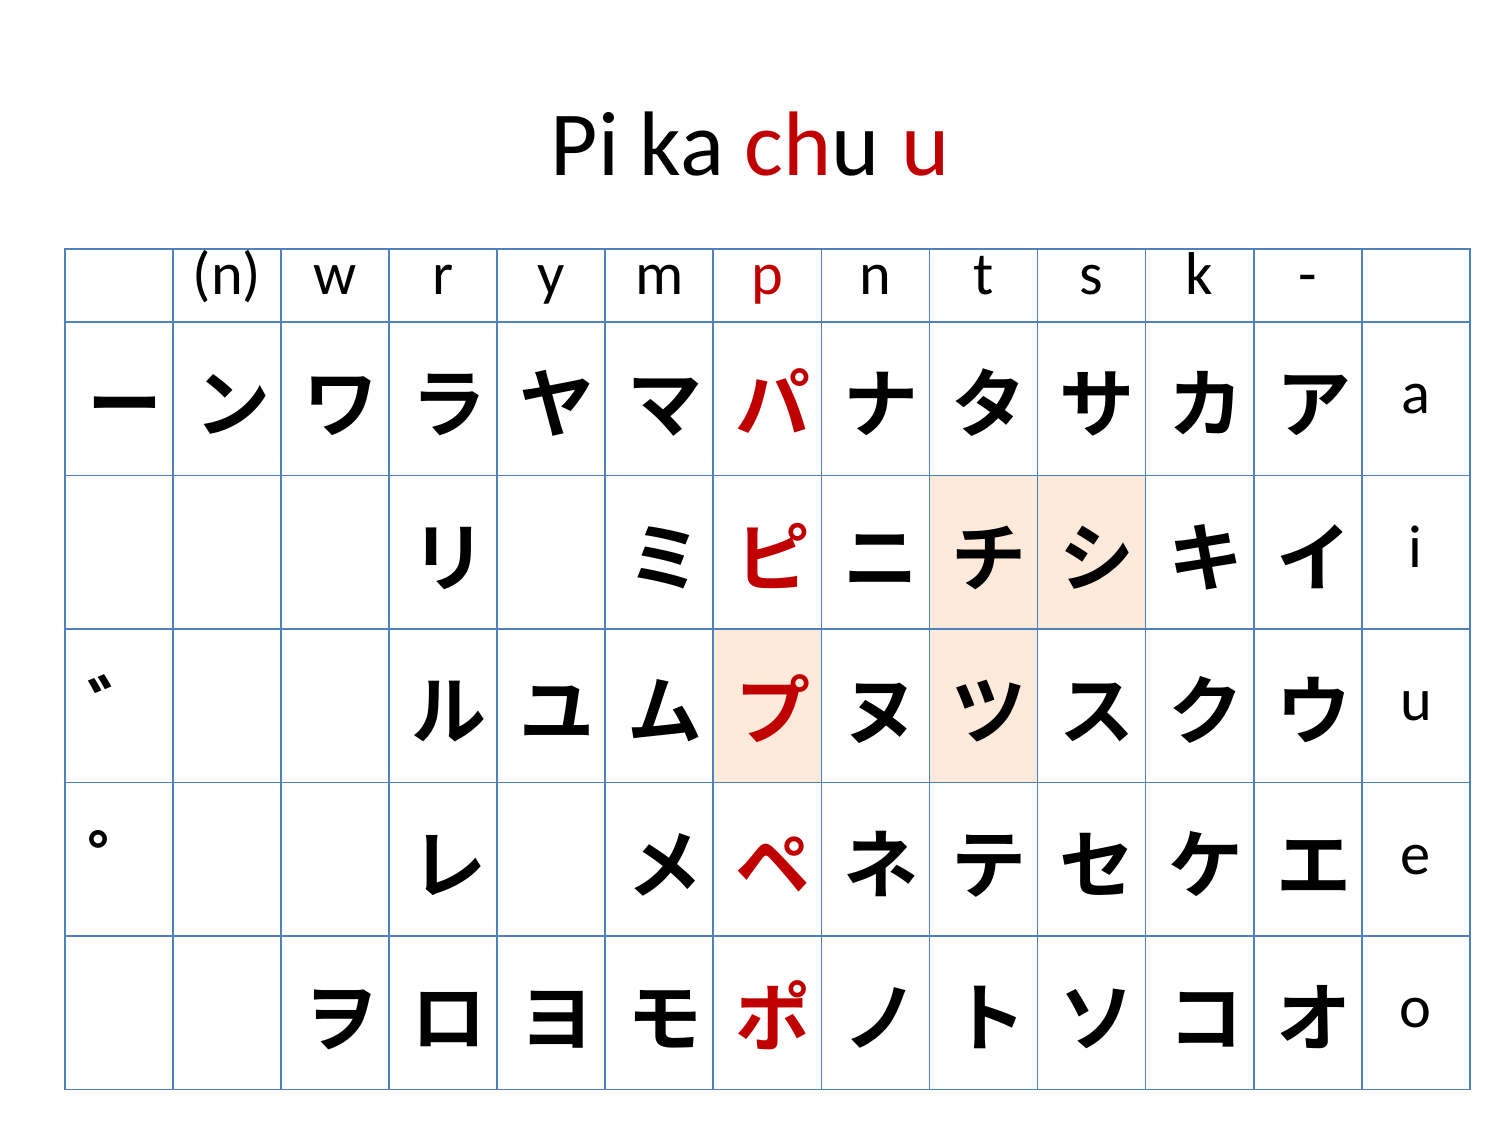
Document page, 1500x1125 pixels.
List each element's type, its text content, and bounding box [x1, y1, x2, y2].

table_cell o [1363, 937, 1469, 1089]
table_header t [930, 250, 1037, 321]
table_cell ロ [390, 937, 496, 1089]
table_header [1363, 250, 1469, 321]
table_cell ニ [822, 476, 929, 628]
table_cell u [1363, 630, 1469, 782]
table_cell ツ [930, 630, 1037, 782]
table_cell [282, 476, 388, 628]
table_cell コ [1146, 937, 1253, 1089]
table_header m [606, 250, 712, 321]
table_cell ラ [390, 323, 496, 475]
table_cell リ [390, 476, 496, 628]
table_cell ー [66, 323, 172, 475]
table_cell テ [930, 783, 1037, 935]
table_cell マ [606, 323, 712, 475]
table_cell セ [1038, 783, 1145, 935]
table_cell サ [1038, 323, 1145, 475]
table_cell [498, 476, 604, 628]
table_header n [822, 250, 929, 321]
table_cell ト [930, 937, 1037, 1089]
table_cell e [1363, 783, 1469, 935]
table_cell ク [1146, 630, 1253, 782]
table_cell ソ [1038, 937, 1145, 1089]
table_header r [390, 250, 496, 321]
table_cell ユ [498, 630, 604, 782]
table_cell [282, 783, 388, 935]
table_cell i [1363, 476, 1469, 628]
table_cell エ [1255, 783, 1361, 935]
table_cell メ [606, 783, 712, 935]
table_cell ゜ [66, 783, 172, 935]
table_header y [498, 250, 604, 321]
table_cell モ [606, 937, 712, 1089]
table_cell ン [174, 323, 280, 475]
table_header p [714, 250, 821, 321]
table_cell ア [1255, 323, 1361, 475]
table_cell レ [390, 783, 496, 935]
table_cell ヨ [498, 937, 604, 1089]
table_cell ヌ [822, 630, 929, 782]
table_header s [1038, 250, 1145, 321]
table_cell [174, 630, 280, 782]
table_cell ス [1038, 630, 1145, 782]
table_cell イ [1255, 476, 1361, 628]
table_cell ナ [822, 323, 929, 475]
table_cell ヤ [498, 323, 604, 475]
table_cell [498, 783, 604, 935]
table_cell [174, 476, 280, 628]
table_cell [66, 937, 172, 1089]
table_cell ペ [714, 783, 821, 935]
table_cell ネ [822, 783, 929, 935]
table_cell ム [606, 630, 712, 782]
table_cell [282, 630, 388, 782]
table_cell チ [930, 476, 1037, 628]
table_cell ミ [606, 476, 712, 628]
title Pi ka chu u [75, 45, 1425, 233]
table_cell [174, 937, 280, 1089]
table_cell シ [1038, 476, 1145, 628]
table_header - [1255, 250, 1361, 321]
table_cell [174, 783, 280, 935]
table_cell カ [1146, 323, 1253, 475]
table_header [66, 250, 172, 321]
table_header k [1146, 250, 1253, 321]
table_header w [282, 250, 388, 321]
table_cell パ [714, 323, 821, 475]
table_cell オ [1255, 937, 1361, 1089]
table_cell ウ [1255, 630, 1361, 782]
table_cell [66, 476, 172, 628]
table_cell ゛ [66, 630, 172, 782]
table_cell キ [1146, 476, 1253, 628]
table_cell ポ [714, 937, 821, 1089]
table_cell ワ [282, 323, 388, 475]
table_cell a [1363, 323, 1469, 475]
table_cell ヲ [282, 937, 388, 1089]
table_cell ピ [714, 476, 821, 628]
table_cell ケ [1146, 783, 1253, 935]
table_cell プ [714, 630, 821, 782]
table_header (n) [174, 250, 280, 321]
table_cell ノ [822, 937, 929, 1089]
table_cell タ [930, 323, 1037, 475]
table_cell ル [390, 630, 496, 782]
